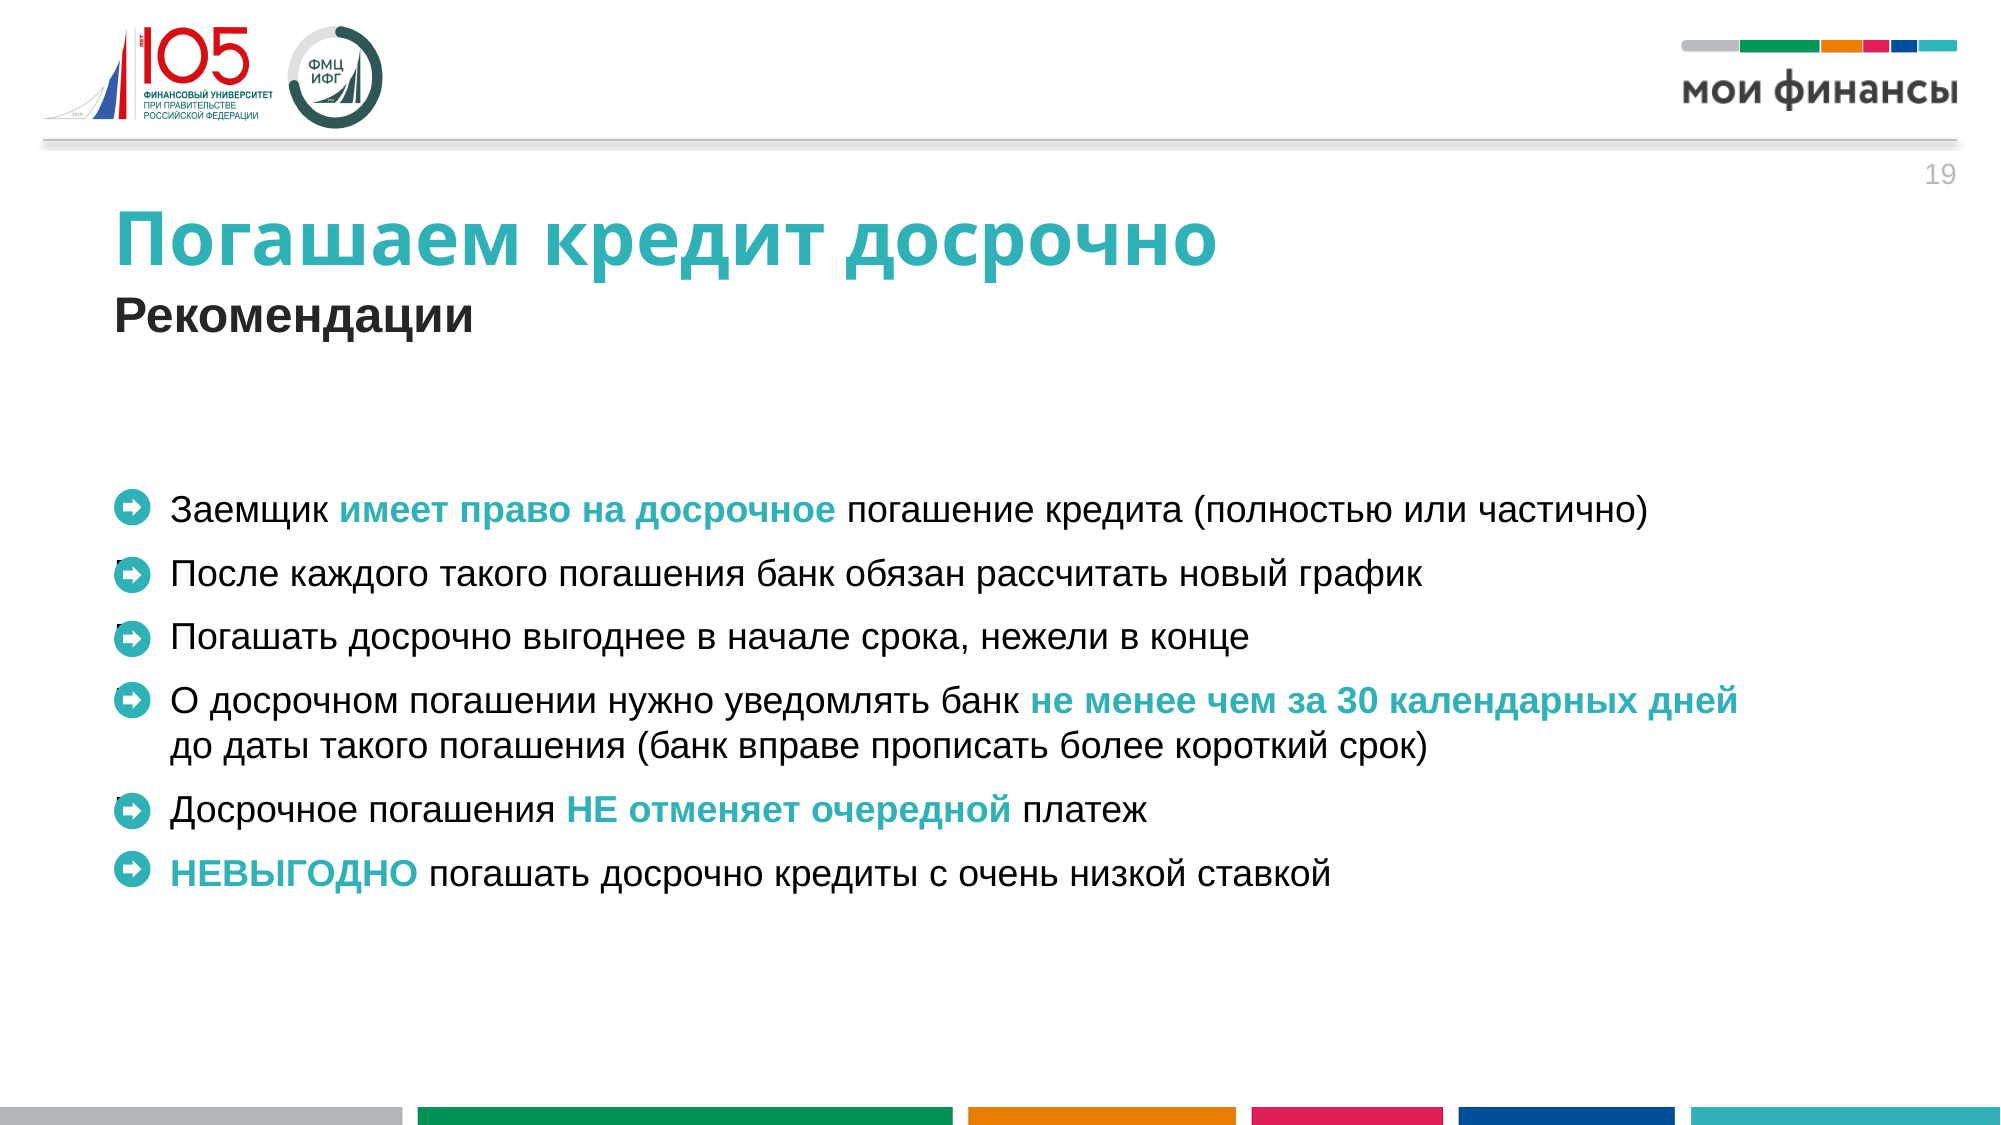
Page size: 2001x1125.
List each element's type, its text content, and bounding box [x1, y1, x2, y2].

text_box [113, 556, 151, 594]
text_box Рекомендации [113, 289, 514, 344]
text_box Погашаем кредит досрочно [113, 190, 1663, 281]
text_box 19 [1883, 155, 1957, 191]
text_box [113, 488, 151, 526]
text_box Заемщик имеет право на досрочное погашение кредита (полностью или частично) После каждого такого погашения банк обязан рассчитать новый график Погашать досрочно выгоднее в начале срока, нежели в конце О досрочном погашении нужно уведомлять банк не менее чем за 30 календарных дней до даты такого погашения (банк вправе прописать более короткий срок) Досрочное погашения НЕ отменяет очередной платеж НЕВЫГОДНО погашать досрочно кредиты с очень низкой ставкой [113, 484, 1886, 894]
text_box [113, 681, 151, 719]
picture [30, 27, 273, 129]
picture [283, 26, 386, 129]
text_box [113, 792, 151, 830]
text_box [113, 850, 151, 888]
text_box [113, 620, 151, 658]
picture [0, 1107, 2000, 1125]
